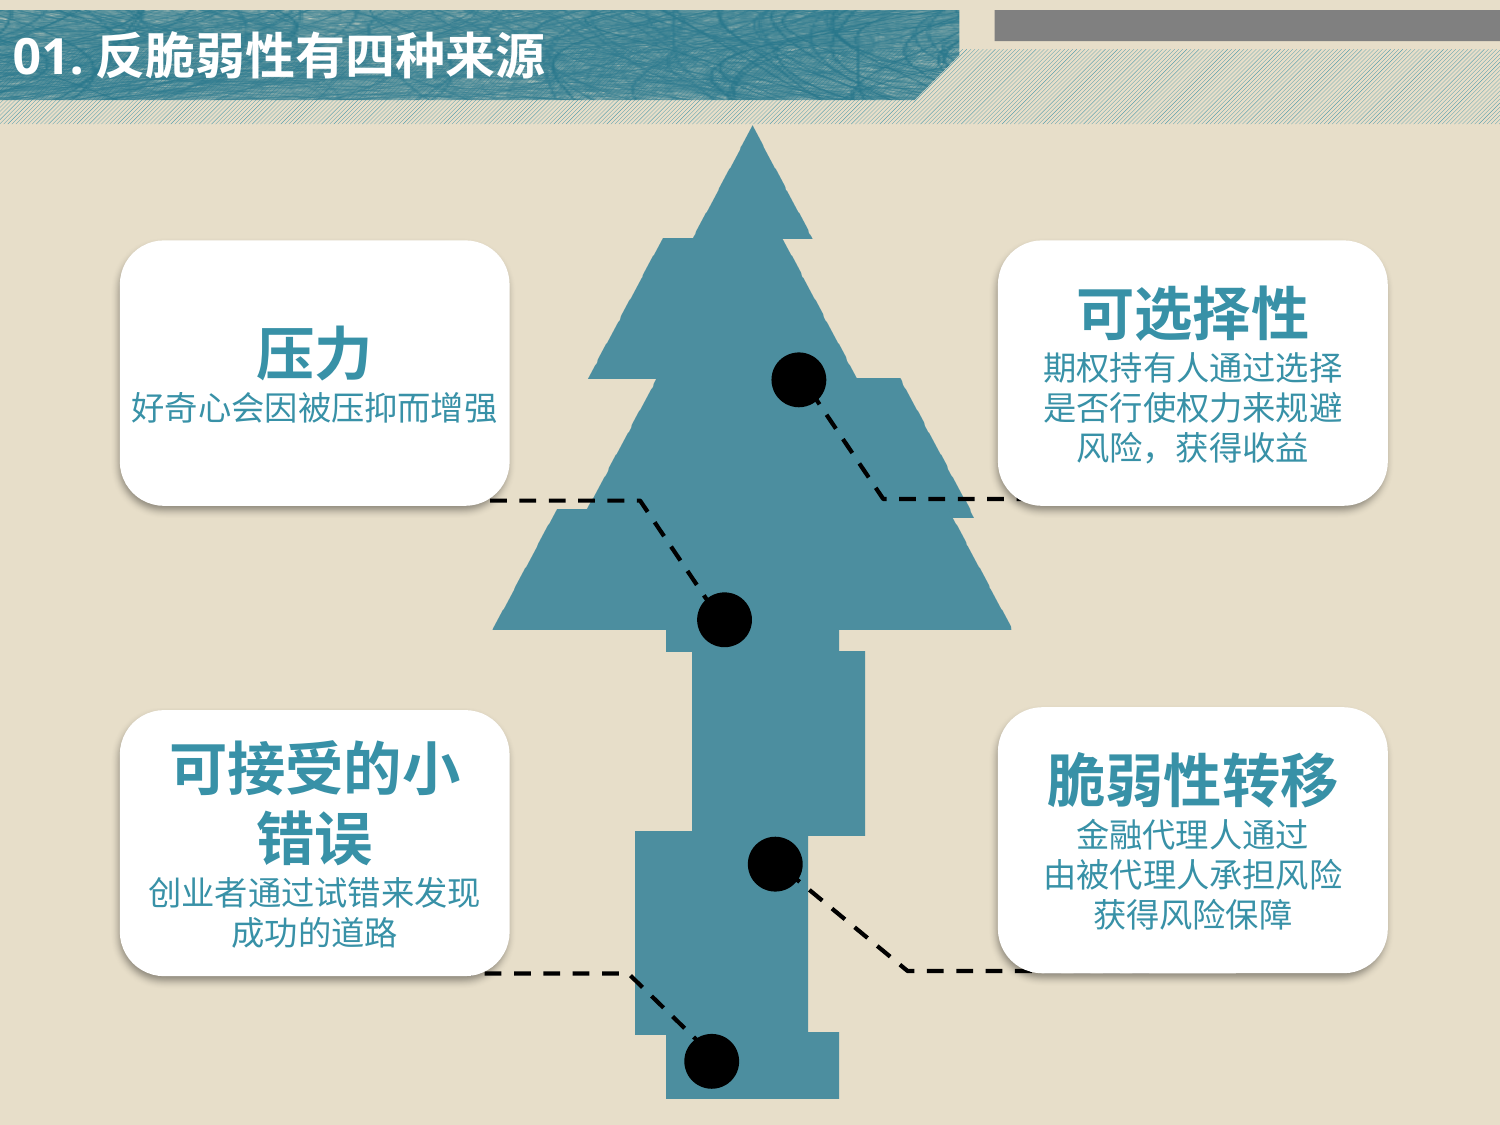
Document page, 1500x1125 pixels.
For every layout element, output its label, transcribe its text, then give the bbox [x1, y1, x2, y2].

text_box [117, 435, 456, 508]
text_box 可选择性 期权持有人通过选择是否行使权力来规避风险，获得收益 [1043, 269, 1371, 475]
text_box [461, 125, 1038, 1103]
text_box [117, 238, 456, 310]
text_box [773, 354, 1034, 500]
text_box [1043, 705, 1390, 976]
text_box [1043, 238, 1390, 508]
text_box 压力 好奇心会因被压抑而增强 [112, 310, 456, 435]
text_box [749, 838, 1150, 972]
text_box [0, 9, 1500, 125]
text_box 脆弱性转移 金融代理人通过 由被代理人承担风险 获得风险保障 [1043, 736, 1381, 942]
text_box [117, 707, 456, 979]
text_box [455, 973, 738, 1087]
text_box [489, 500, 751, 646]
text_box 可接受的小错误 创业者通过试错来发现成功的道路 [129, 724, 456, 959]
